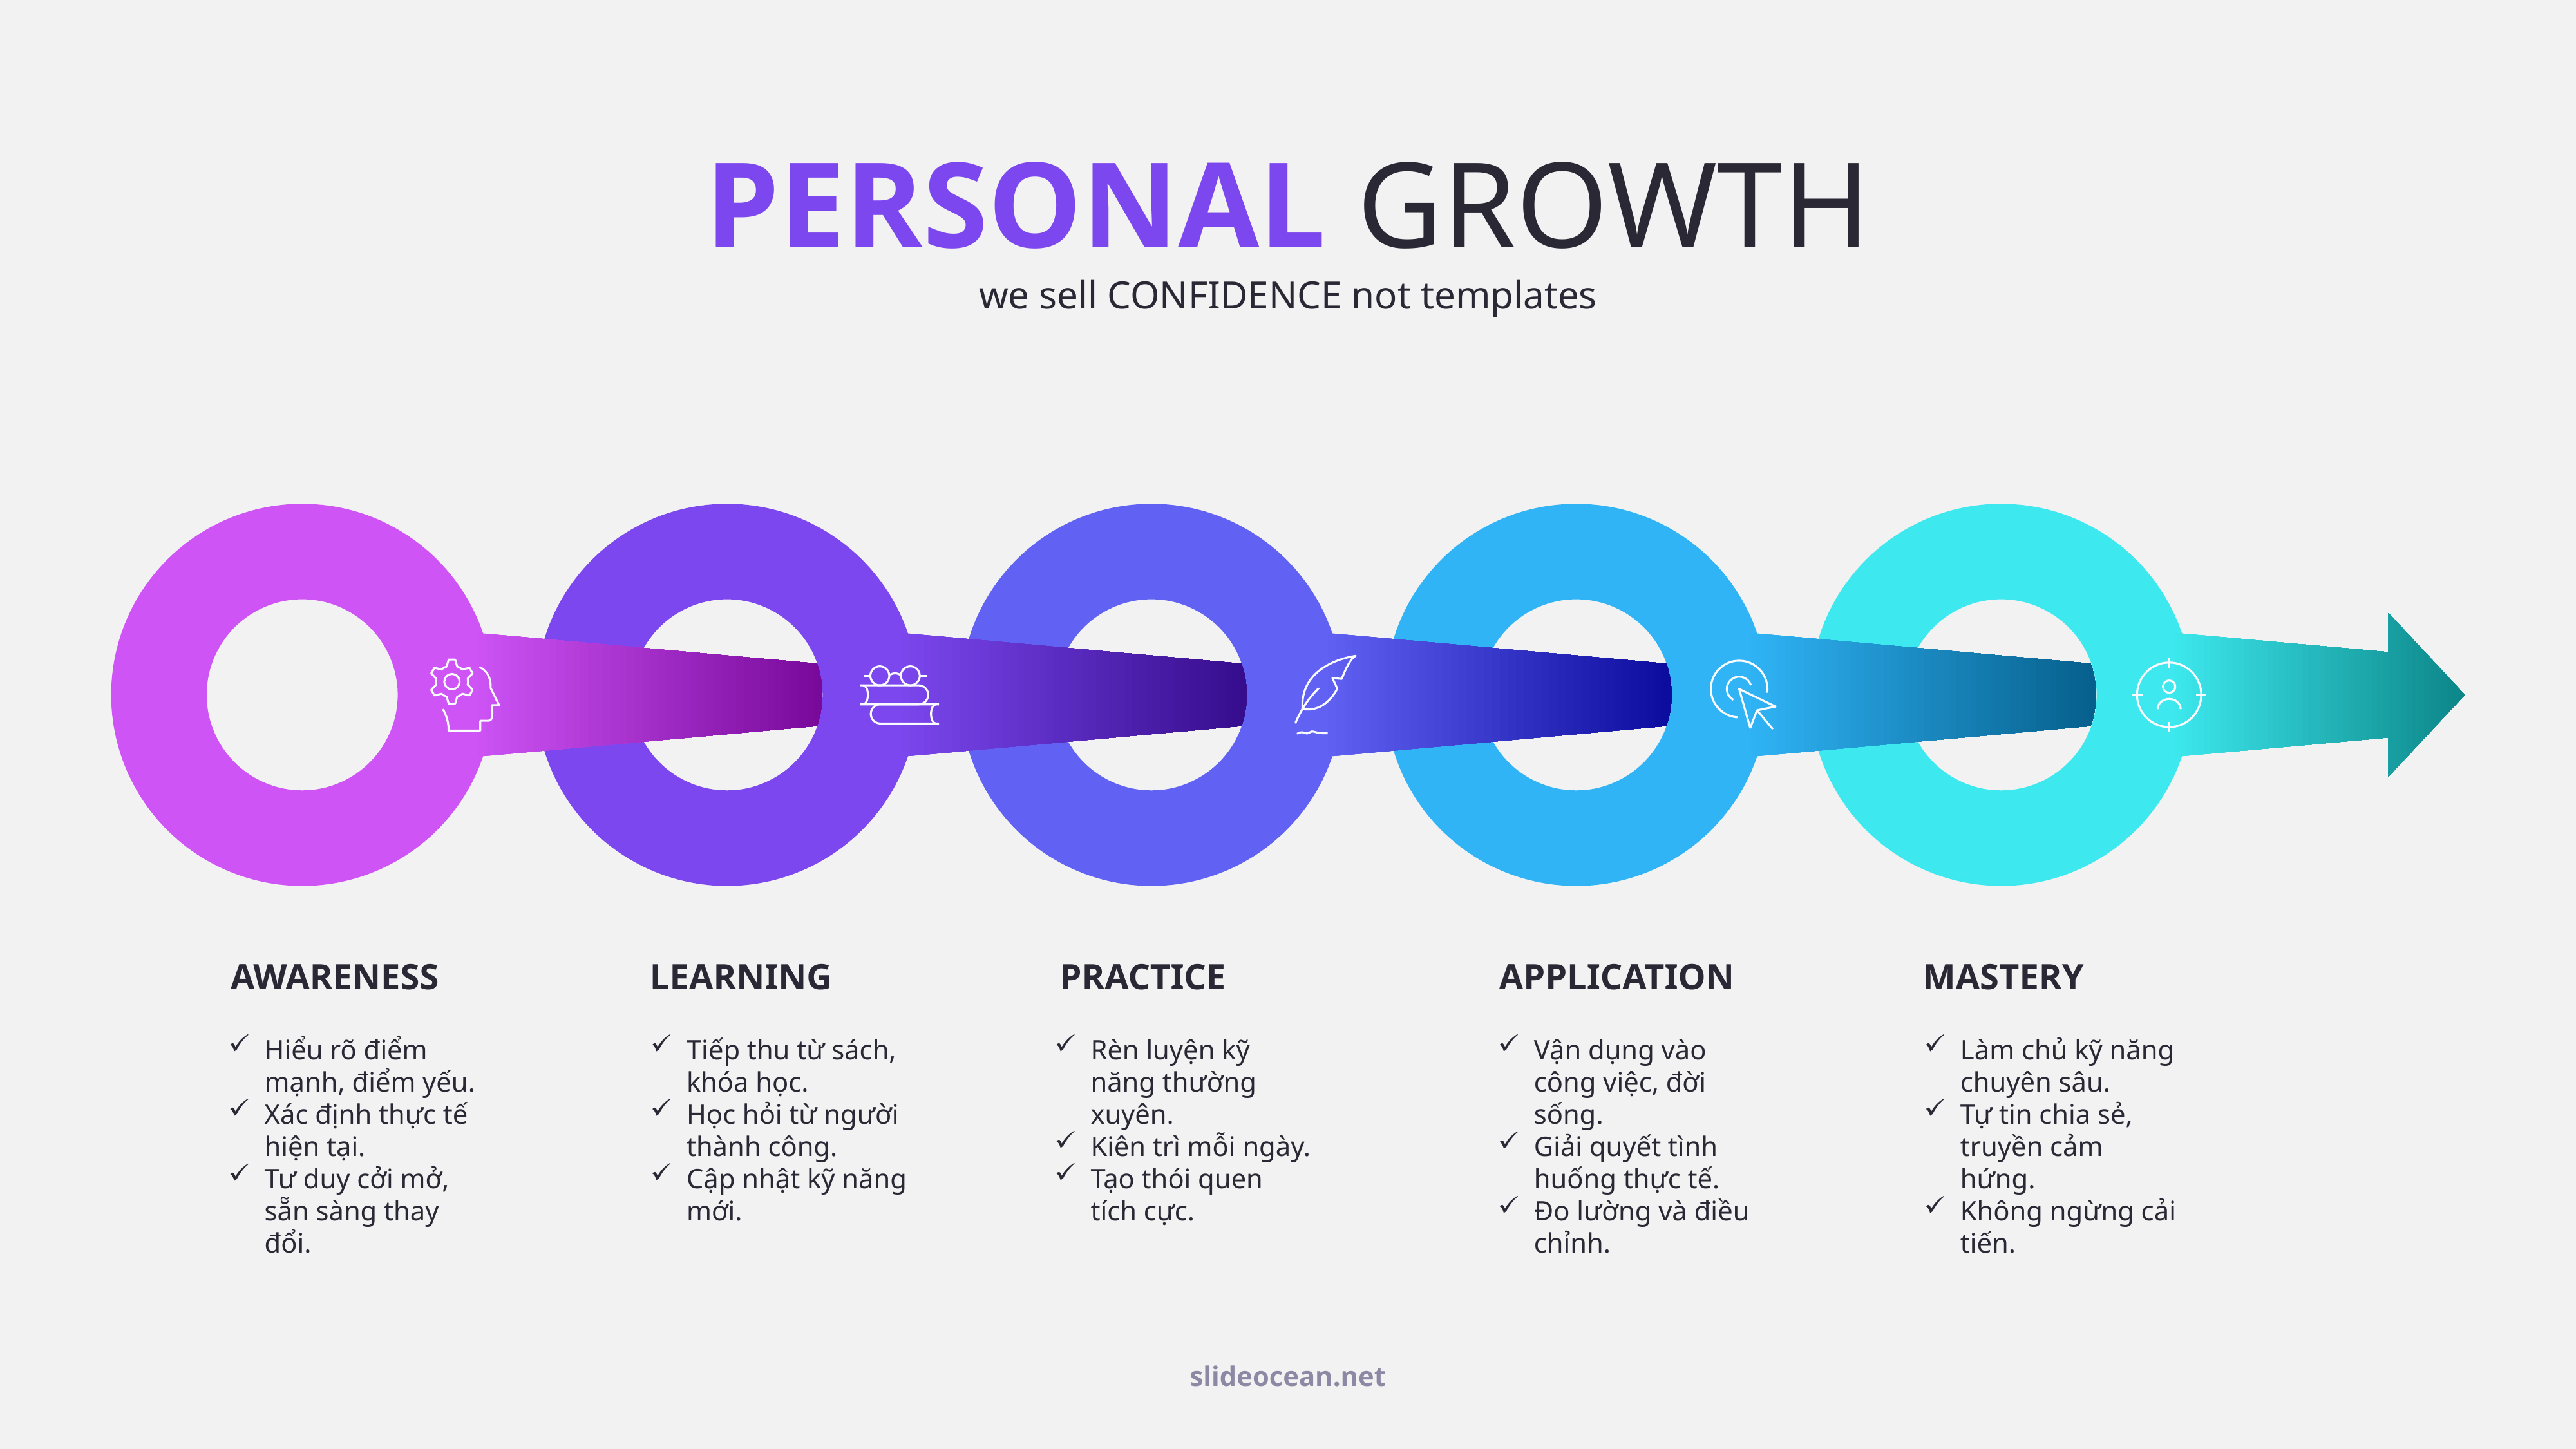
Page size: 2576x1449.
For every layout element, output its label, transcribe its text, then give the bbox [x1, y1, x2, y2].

text_box [1710, 660, 1776, 730]
text_box [469, 631, 823, 759]
text_box [1319, 631, 1672, 759]
text_box PERSONAL GROWTH [696, 125, 1880, 276]
text_box [1295, 656, 1356, 724]
text_box [1297, 731, 1328, 734]
text_box PRACTICE [1050, 950, 1236, 1001]
text_box [2168, 611, 2466, 779]
text_box Làm chủ kỹ năng chuyên sâu. Tự tin chia sẻ, truyền cảm hứng. Không ngừng cải tiến. [1914, 1028, 2192, 1264]
text_box [1393, 503, 1758, 887]
text_box [110, 503, 484, 887]
text_box Tiếp thu từ sách, khóa học. Học hỏi từ người thành công. Cập nhật kỹ năng mới. [640, 1028, 919, 1231]
text_box [544, 503, 909, 887]
text_box [1817, 503, 2183, 887]
text_box we sell CONFIDENCE not templates [969, 276, 1607, 321]
text_box [968, 503, 1333, 887]
text_box LEARNING [640, 950, 842, 1001]
text_box AWARENESS [221, 950, 449, 1001]
text_box Rèn luyện kỹ năng thường xuyên. Kiên trì mỗi ngày. Tạo thói quen tích cực. [1045, 1028, 1323, 1231]
text_box Vận dụng vào công việc, đời sống. Giải quyết tình huống thực tế. Đo lường và điều chỉnh. [1488, 1028, 1766, 1264]
text_box Hiểu rõ điểm mạnh, điểm yếu. Xác định thực tế hiện tại. Tư duy cởi mở, sẵn sàng thay đổi. [218, 1028, 497, 1264]
text_box [431, 659, 499, 731]
text_box slideocean.net [1180, 1354, 1396, 1397]
text_box MASTERY [1913, 950, 2094, 1001]
text_box [860, 666, 940, 724]
text_box [2132, 657, 2207, 733]
text_box APPLICATION [1490, 950, 1745, 1001]
text_box [894, 631, 1247, 759]
text_box [1743, 631, 2097, 759]
